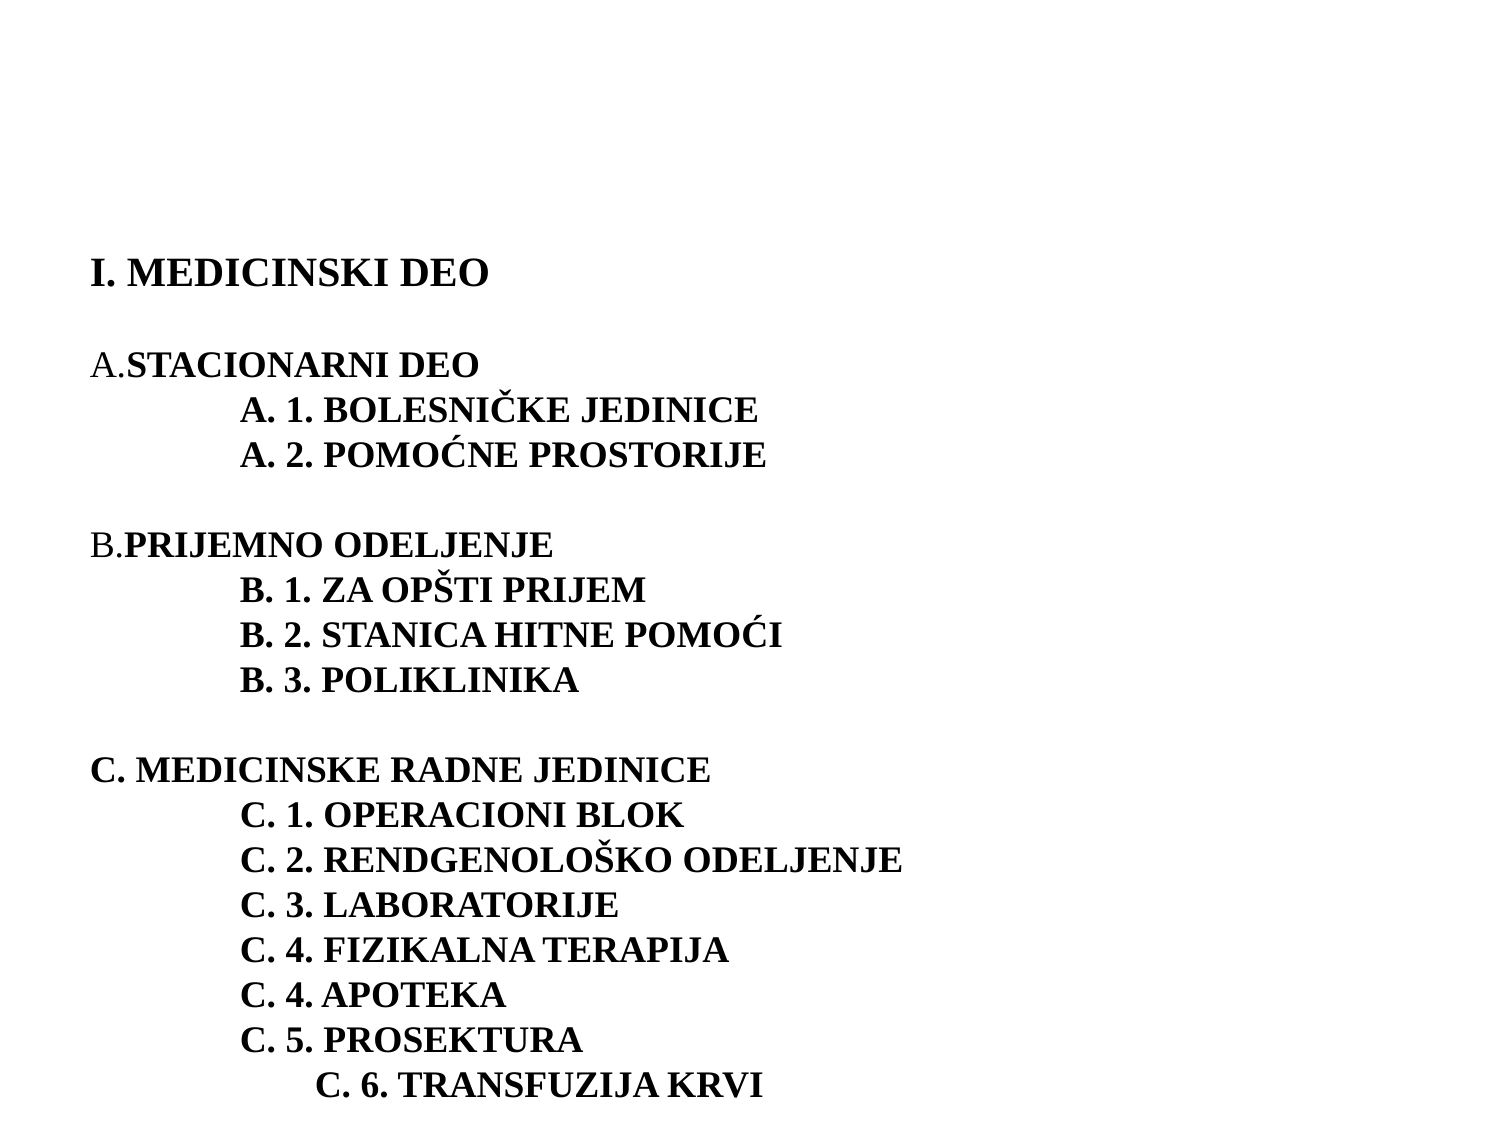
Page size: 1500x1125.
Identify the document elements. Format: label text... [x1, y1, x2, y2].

text_box I. MEDICINSKI DEO A.STACIONARNI DEO A. 1. BOLESNIČKE JEDINICE A. 2. POMOĆNE PROSTORIJE B.PRIJEMNO ODELJENJE B. 1. ZA OPŠTI PRIJEM B. 2. STANICA HITNE POMOĆI B. 3. POLIKLINIKA C. MEDICINSKE RADNE JEDINICE C. 1. OPERACIONI BLOK C. 2. RENDGENOLOŠKO ODELJENJE C. 3. LABORATORIJE C. 4. FIZIKALNA TERAPIJA C. 4. APOTEKA C. 5. PROSEKTURA C. 6. TRANSFUZIJA KRVI [75, 237, 1375, 1113]
